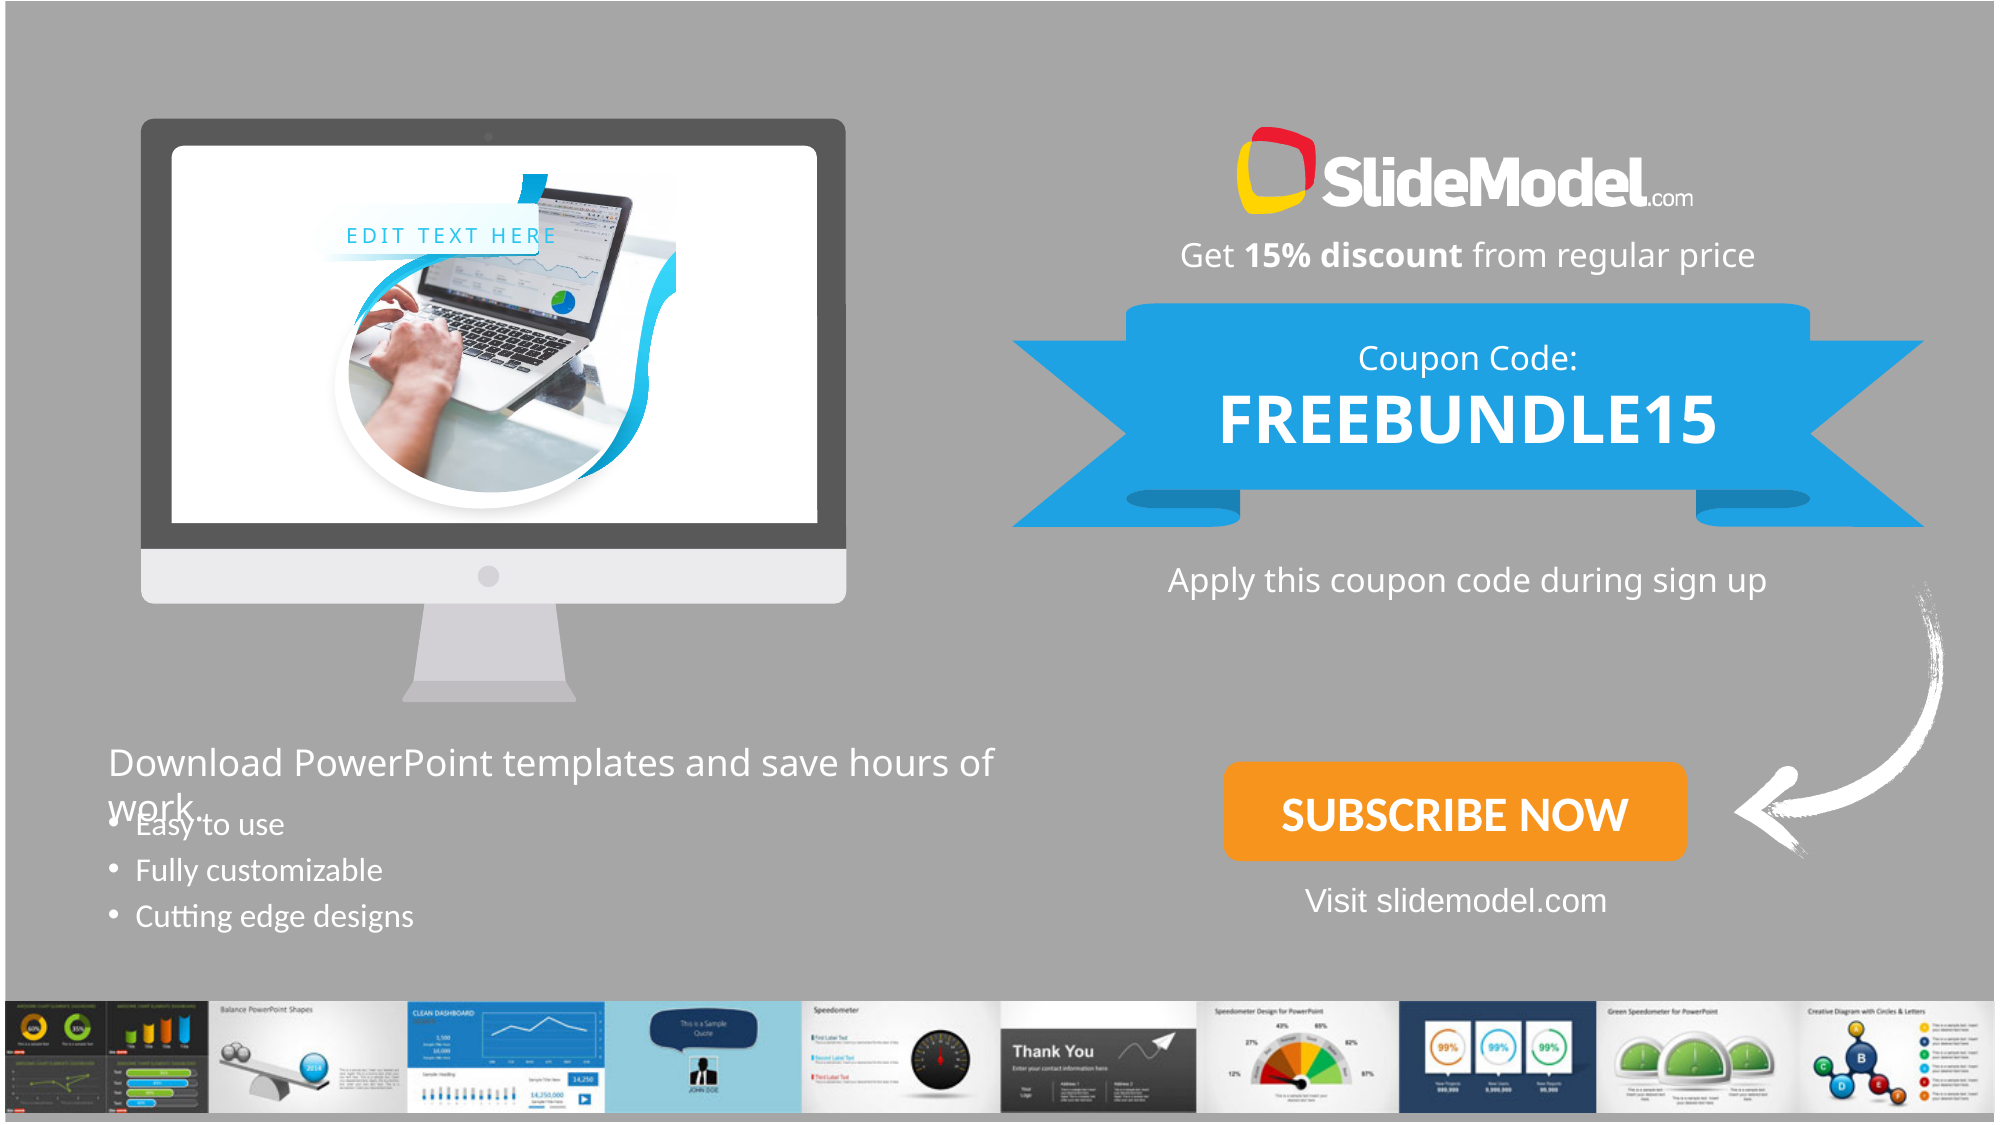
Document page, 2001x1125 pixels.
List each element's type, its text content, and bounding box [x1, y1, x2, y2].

text_box [1012, 303, 1925, 527]
text_box [1733, 594, 1945, 860]
text_box Coupon Code: FREEBUNDLE15 [1172, 329, 1764, 465]
picture [1236, 127, 1693, 214]
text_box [312, 173, 677, 509]
text_box SUBSCRIBE NOW [1222, 760, 1688, 863]
text_box Apply this coupon code during sign up [1129, 551, 1808, 607]
text_box Get 15% discount from regular price [1058, 226, 1879, 282]
text_box Easy to use Fully customizable Cutting edge designs [93, 836, 864, 942]
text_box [140, 118, 847, 703]
text_box [4, 0, 1995, 1123]
text_box Download PowerPoint templates and save hours of work. [93, 732, 1059, 836]
text_box Visit slidemodel.com [1248, 874, 1665, 925]
picture [5, 1001, 1995, 1113]
